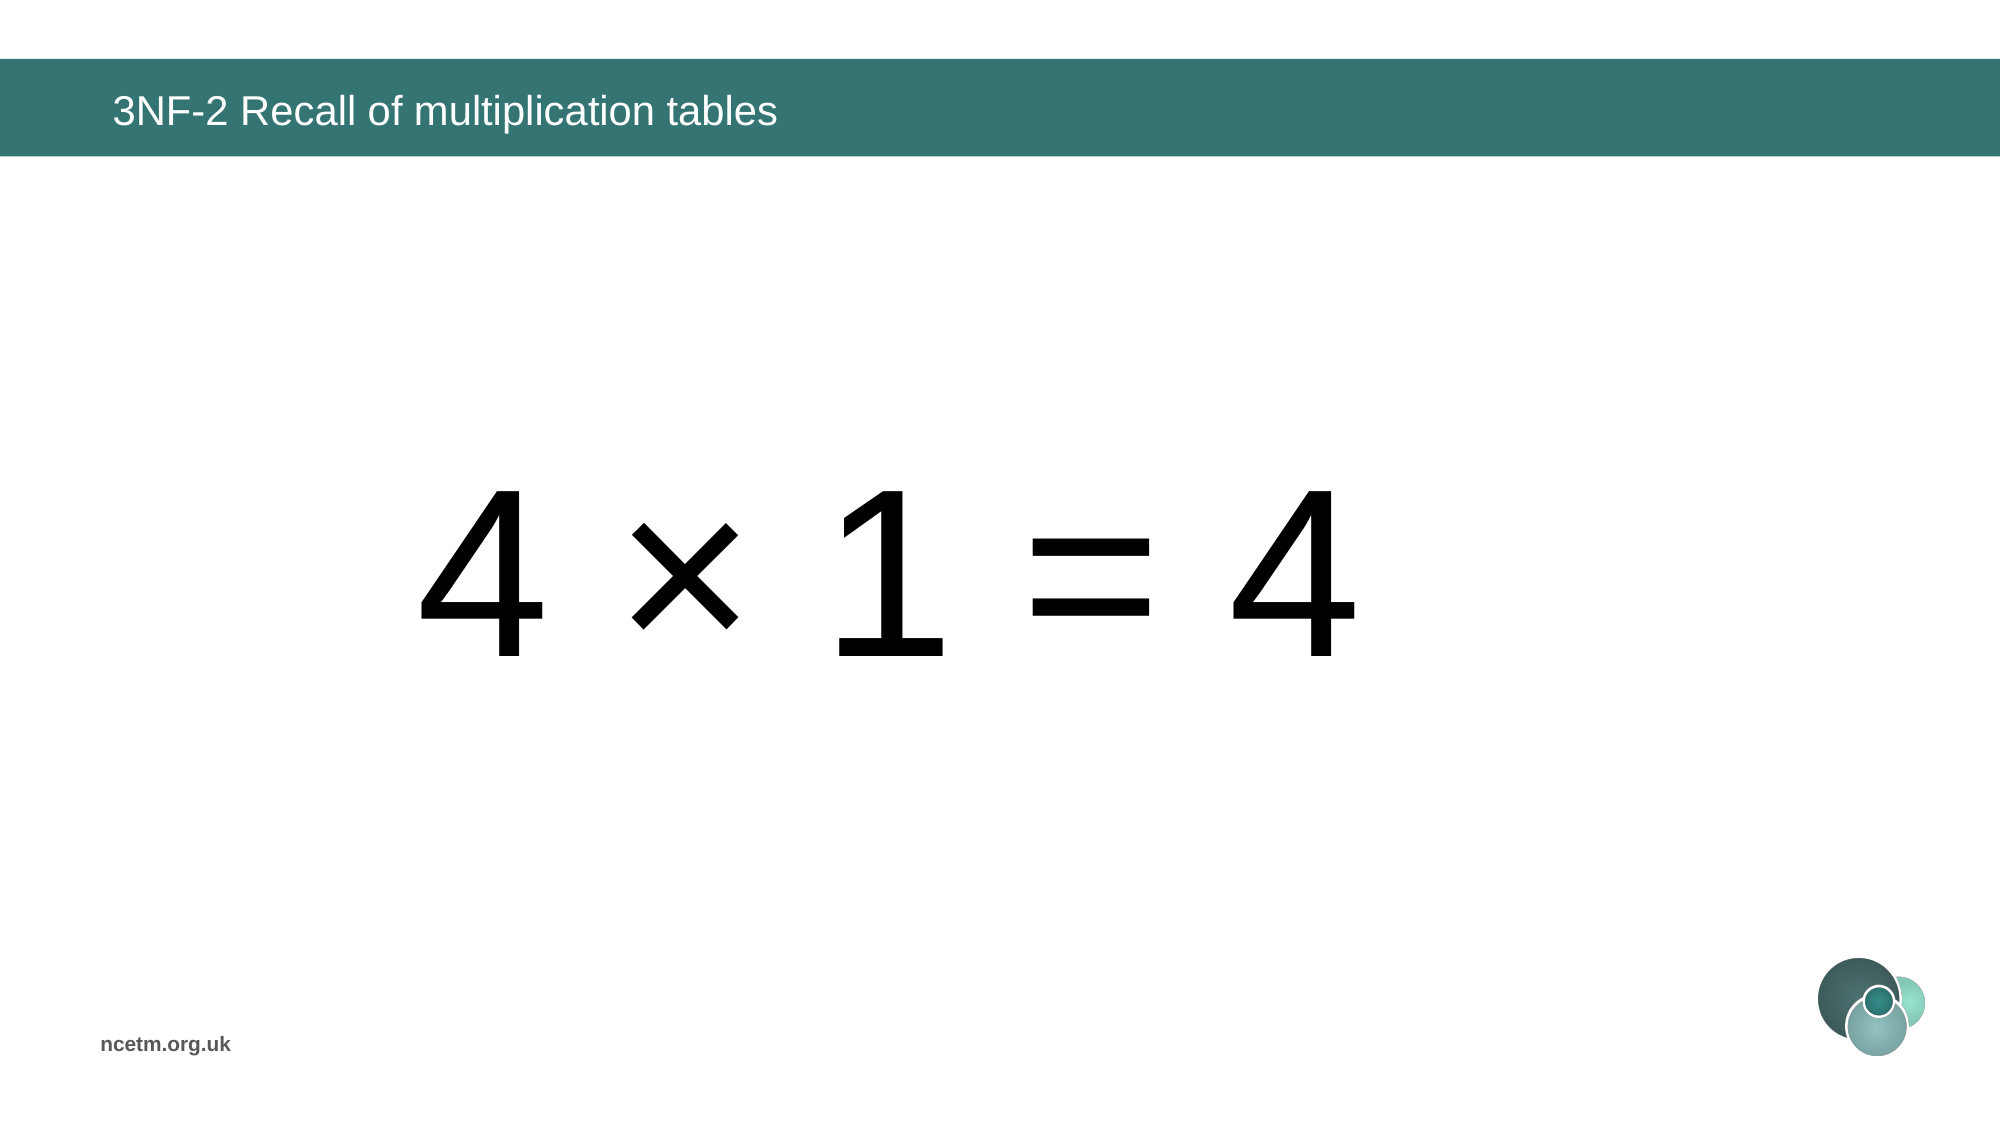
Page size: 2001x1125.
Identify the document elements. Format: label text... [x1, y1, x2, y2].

text_box 4 [1213, 409, 1377, 712]
title 3NF-2 Recall of multiplication tables [97, 76, 1945, 147]
text_box 4 × 1 = [401, 409, 1213, 712]
picture [1818, 958, 1925, 1056]
